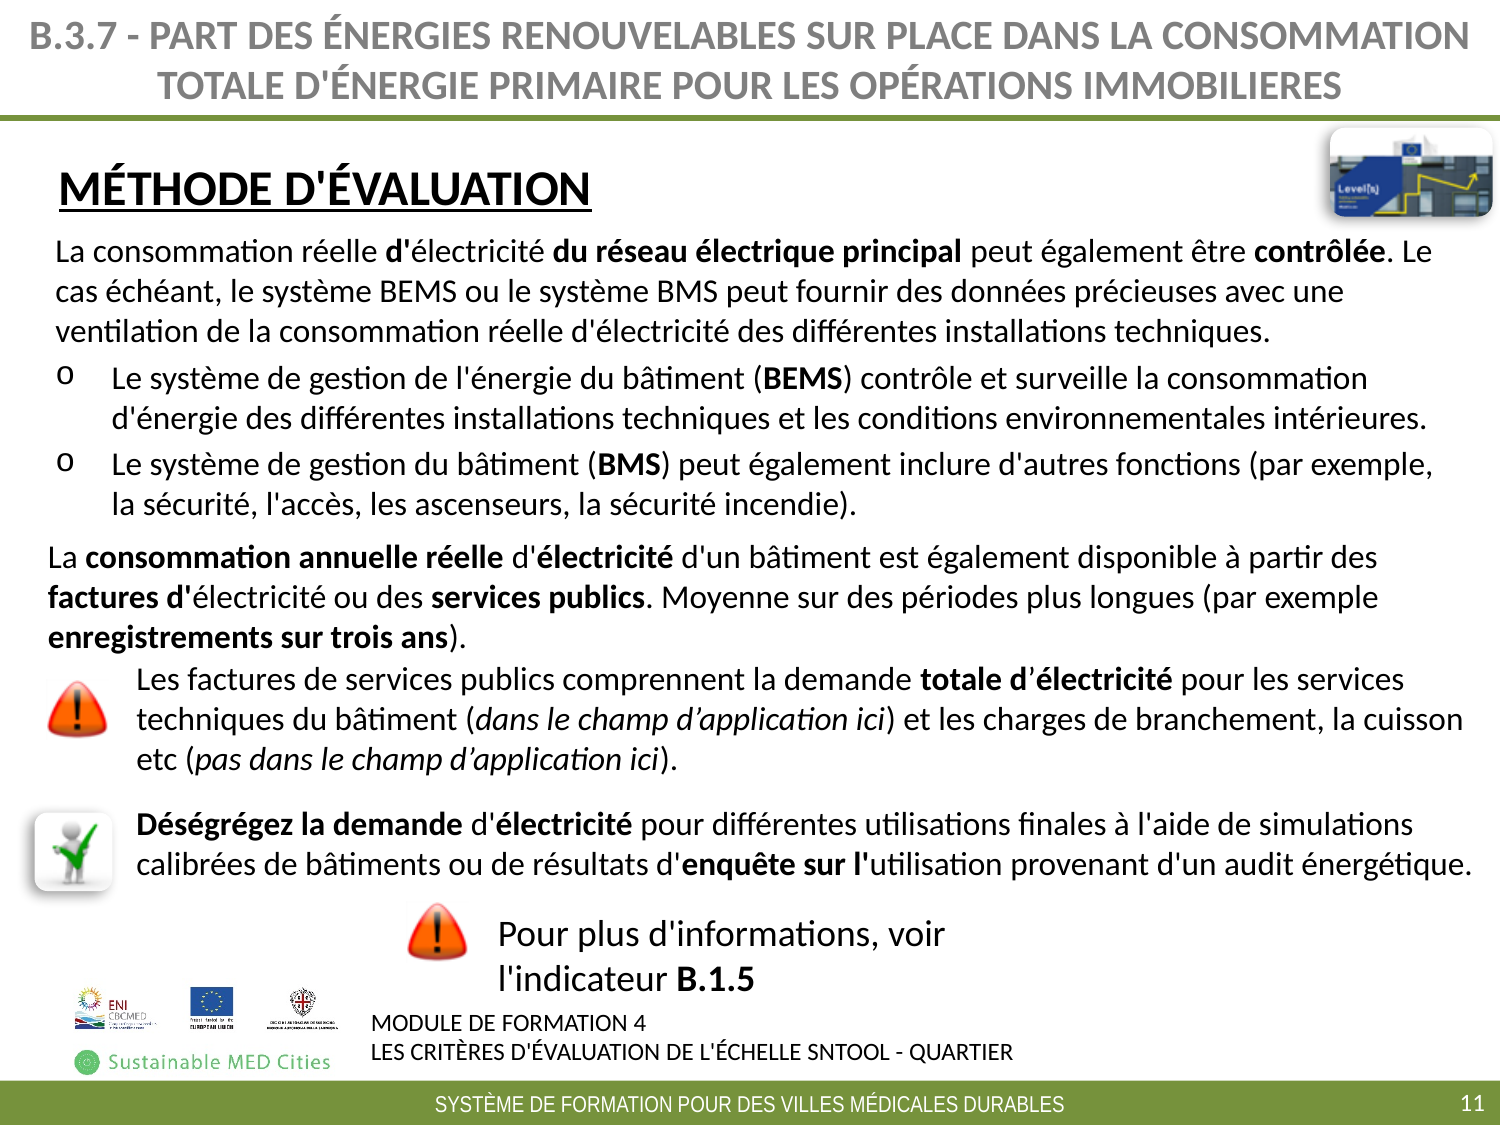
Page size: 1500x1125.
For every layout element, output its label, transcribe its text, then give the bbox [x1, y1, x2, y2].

text_box La consommation réelle d'électricité du réseau électrique principal peut également être contrôlée. Le cas échéant, le système BEMS ou le système BMS peut fournir des données précieuses avec une ventilation de la consommation réelle d'électricité des différentes installations techniques. Le système de gestion de l'énergie du bâtiment (BEMS) contrôle et surveille la consommation d'énergie des différentes installations techniques et les conditions environnementales intérieures. Le système de gestion du bâtiment (BMS) peut également inclure d'autres fonctions (par exemple, la sécurité, l'accès, les ascenseurs, la sécurité incendie). [40, 222, 1477, 687]
text_box MÉTHODE D'ÉVALUATION [43, 147, 1324, 222]
picture [34, 812, 113, 892]
text_box Pour plus d'informations, voir l'indicateur B.1.5 [482, 901, 1139, 1007]
slide_number ‹#› [1149, 1078, 1500, 1125]
text_box Les factures de services publics comprennent la demande totale d’électricité pour les services techniques du bâtiment (dans le champ d’application ici) et les charges de branchement, la cuisson etc (pas dans le champ d’application ici). Déségrégez la demande d'électricité pour différentes utilisations finales à l'aide de simulations calibrées de bâtiments ou de résultats d'enquête sur l'utilisation provenant d'un audit énergétique. [121, 649, 1500, 890]
title B.3.7 - PART DES ÉNERGIES RENOUVELABLES SUR PLACE DANS LA CONSOMMATION TOTALE D'ÉNERGIE PRIMAIRE POUR LES OPÉRATIONS IMMOBILIERES [0, 0, 1500, 117]
picture [405, 901, 469, 963]
picture [1329, 127, 1493, 217]
picture [62, 978, 356, 1080]
text_box La consommation annuelle réelle d'électricité d'un bâtiment est également disponible à partir des factures d'électricité ou des services publics. Moyenne sur des périodes plus longues (par exemple enregistrements sur trois ans). [32, 528, 1469, 637]
picture [46, 678, 109, 740]
